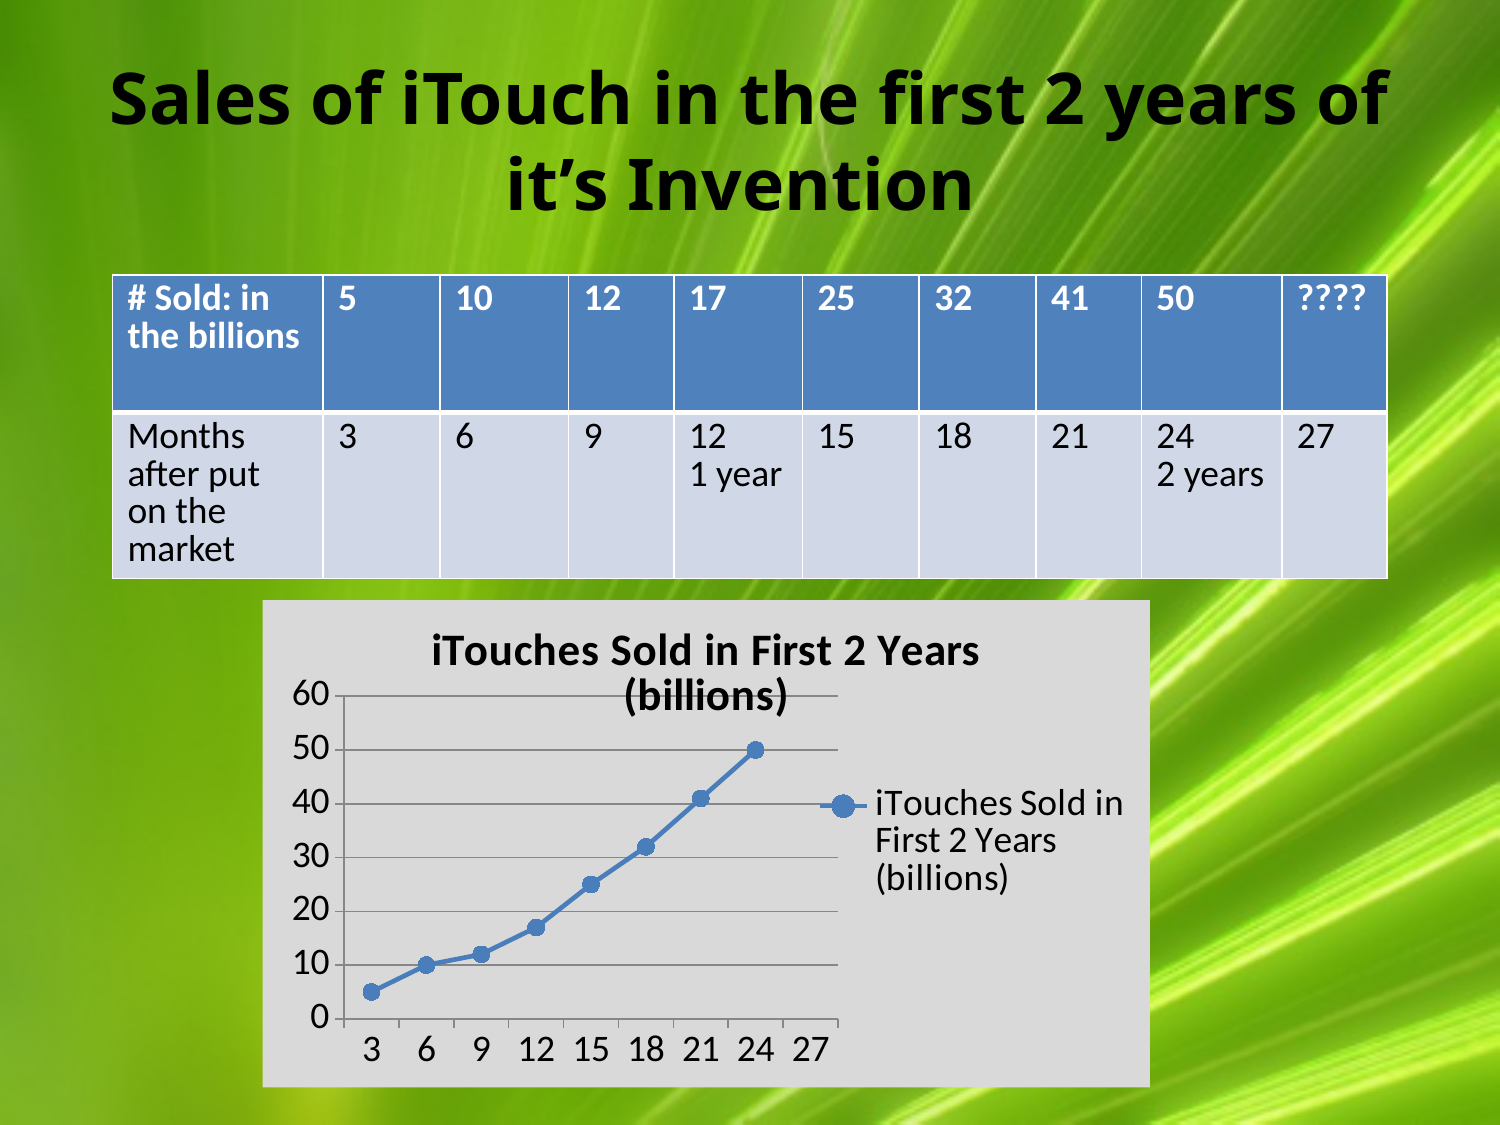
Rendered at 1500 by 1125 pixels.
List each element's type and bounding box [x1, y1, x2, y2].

picture [0, 0, 1500, 1125]
chart [262, 599, 1151, 1088]
